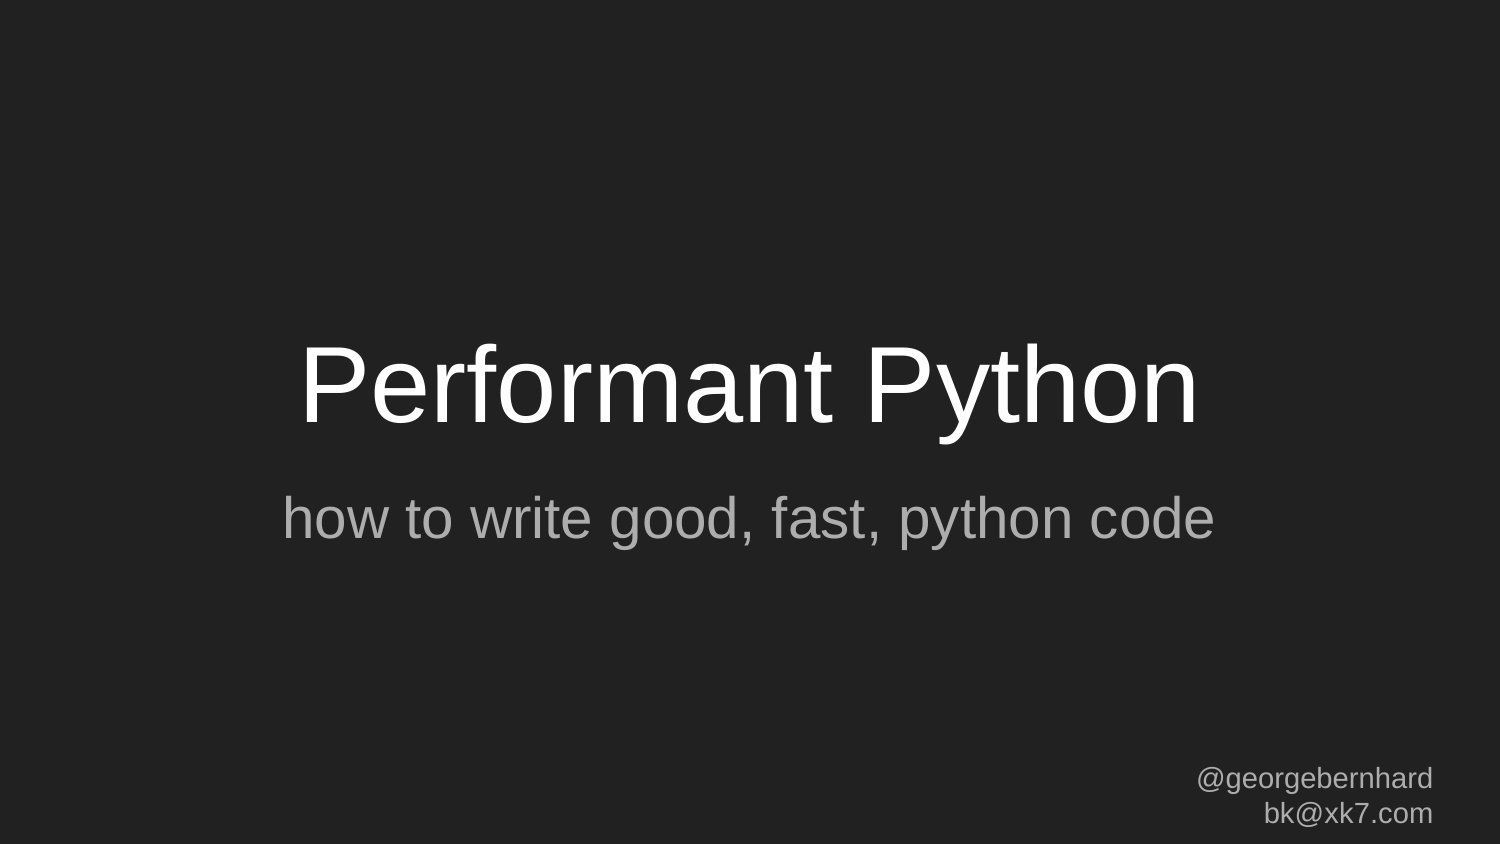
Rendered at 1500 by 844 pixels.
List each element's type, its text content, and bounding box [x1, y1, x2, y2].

subtitle how to write good, fast, python code @georgebernhard bk@xk7.com [51, 464, 1449, 595]
title Performant Python [51, 122, 1449, 459]
